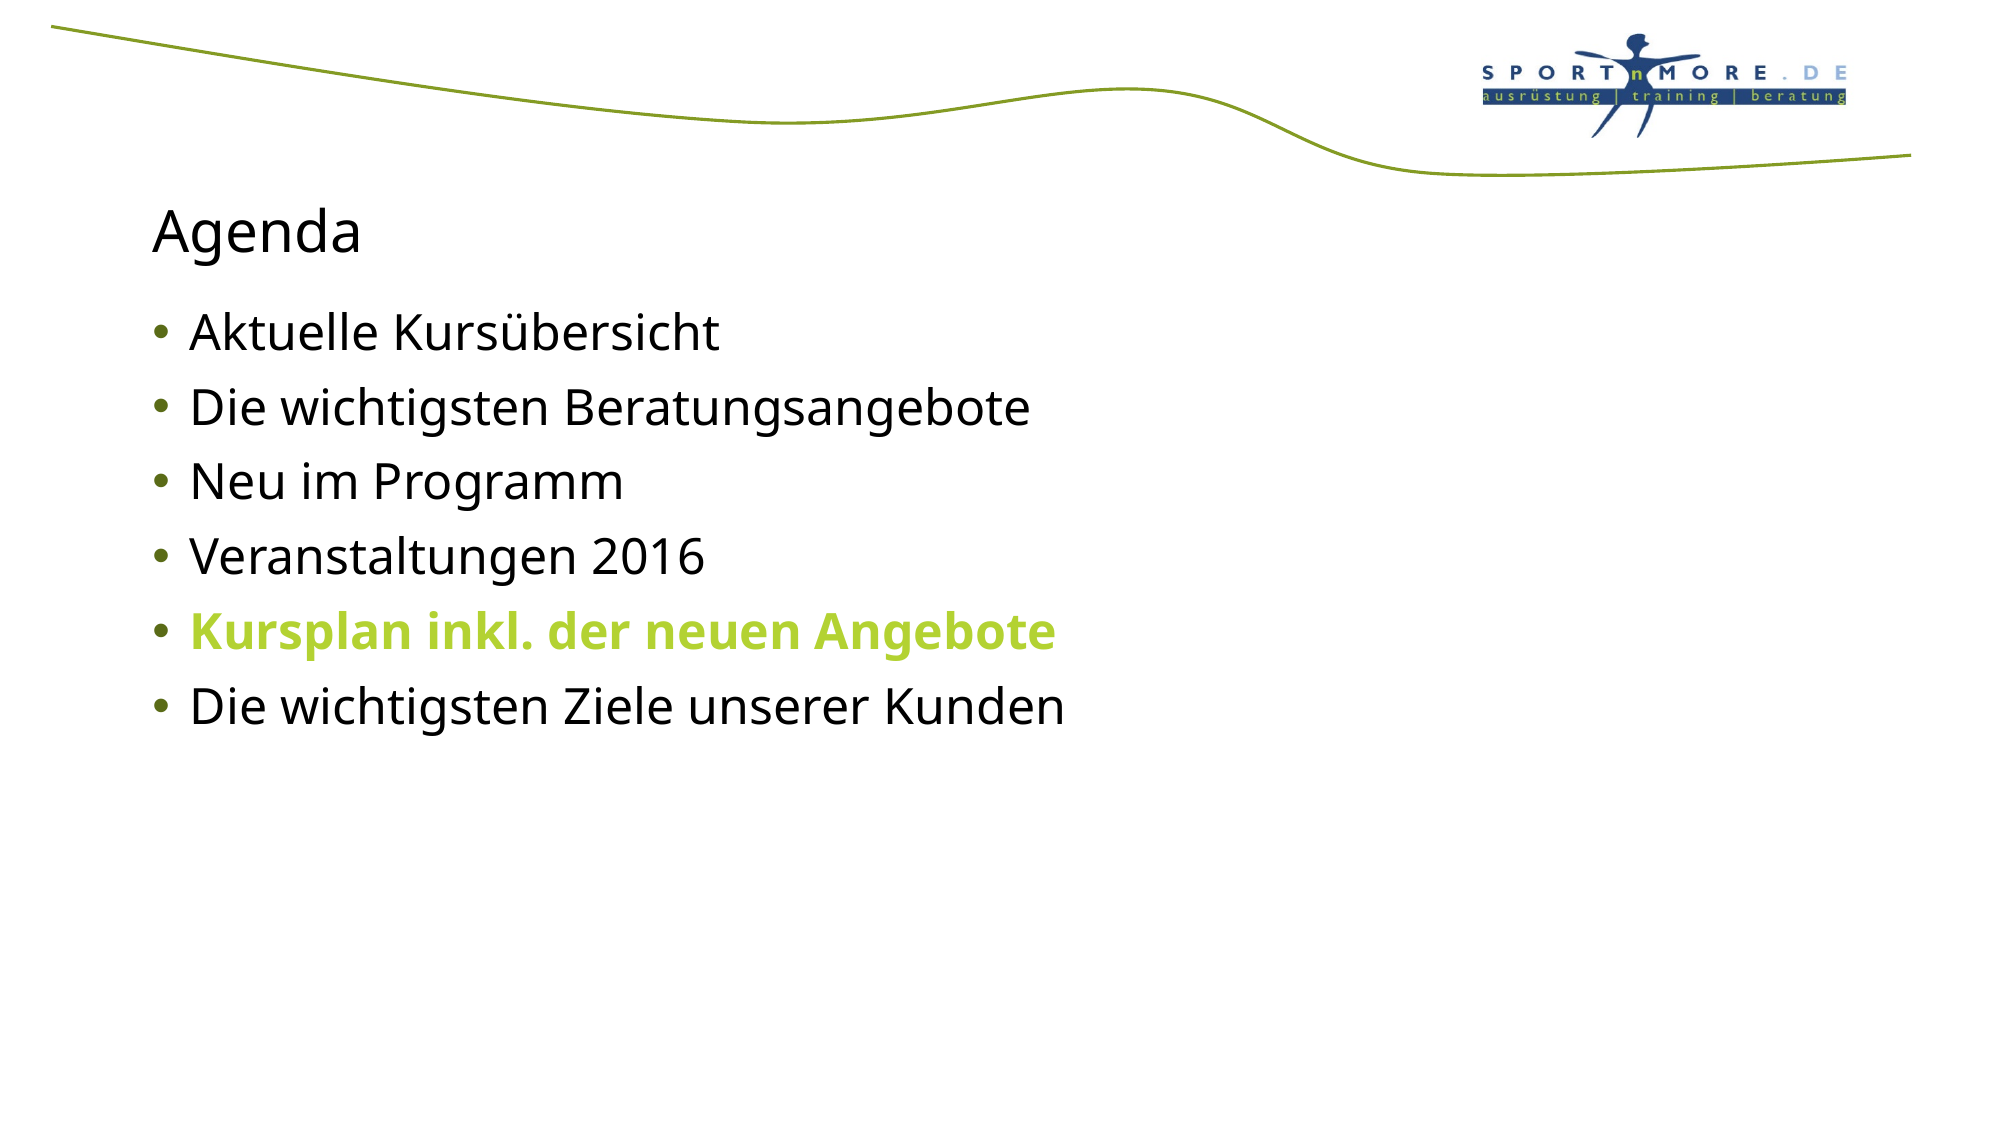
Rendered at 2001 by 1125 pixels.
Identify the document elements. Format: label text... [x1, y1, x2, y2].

title Agenda [137, 188, 1863, 278]
picture [1481, 33, 1863, 138]
list Aktuelle Kursübersicht Die wichtigsten Beratungsangebote Neu im Programm Veranstaltungen 2016 Kursplan inkl. der neuen Angebote Die wichtigsten Ziele unserer Kunden [137, 299, 1863, 1014]
